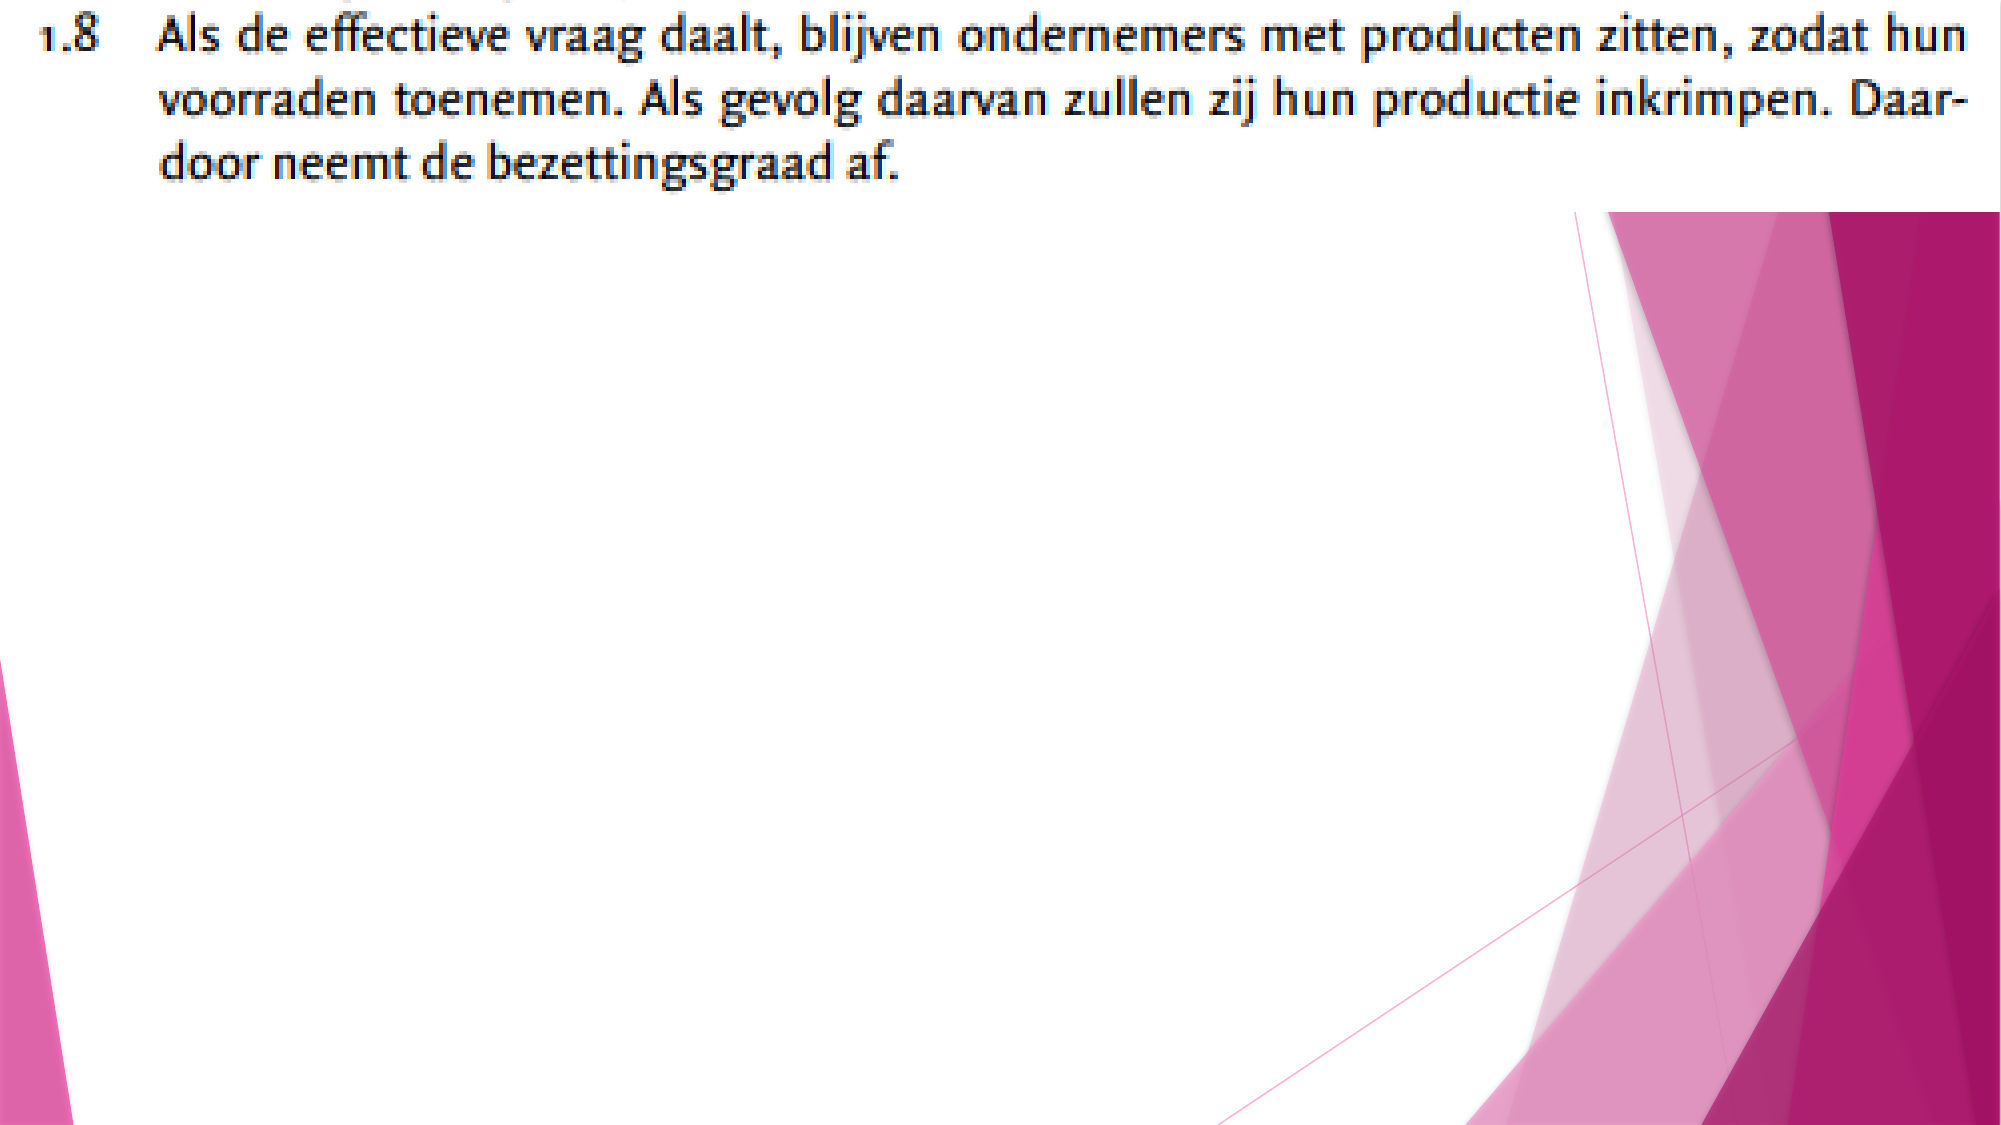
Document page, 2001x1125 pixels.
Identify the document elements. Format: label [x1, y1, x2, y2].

picture [0, 0, 2000, 213]
